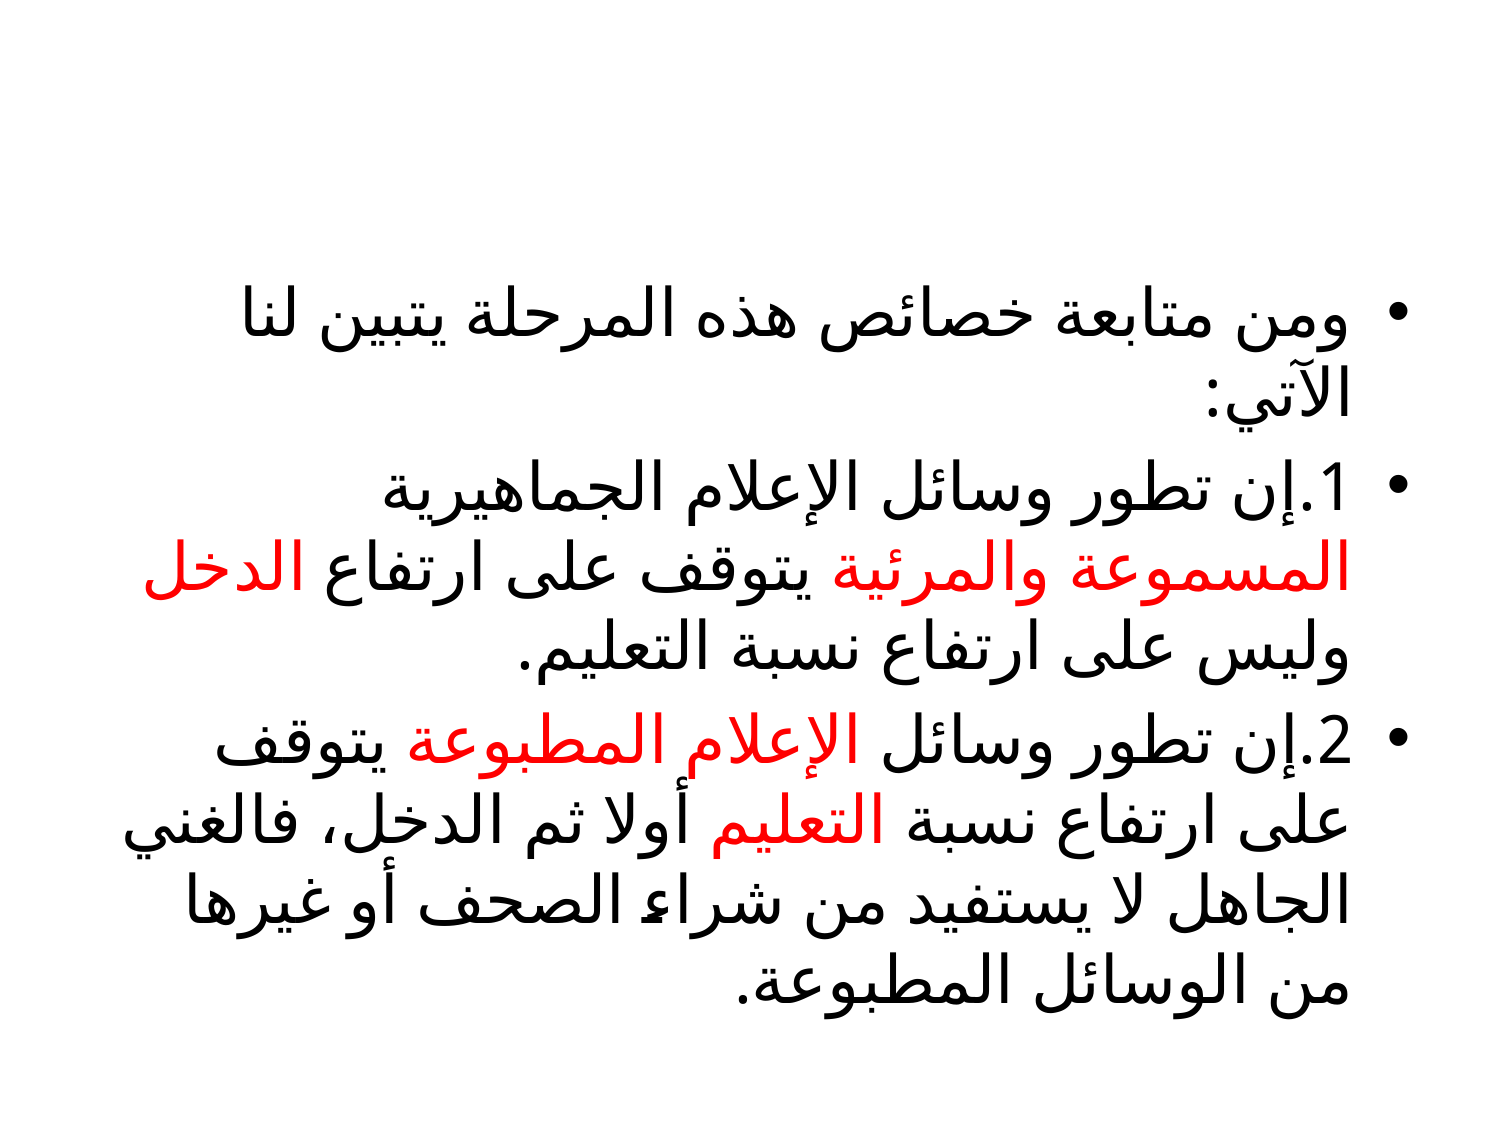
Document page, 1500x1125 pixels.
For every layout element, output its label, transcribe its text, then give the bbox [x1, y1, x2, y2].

list ومن متابعة خصائص هذه المرحلة يتبين لنا الآتي: 1.إن تطور وسائل الإعلام الجماهيرية المسموعة والمرئية يتوقف على ارتفاع الدخل وليس على ارتفاع نسبة التعليم. 2.إن تطور وسائل الإعلام المطبوعة يتوقف على ارتفاع نسبة التعليم أولا ثم الدخل، فالغني الجاهل لا يستفيد من شراء الصحف أو غيرها من الوسائل المطبوعة. [75, 262, 1425, 1005]
